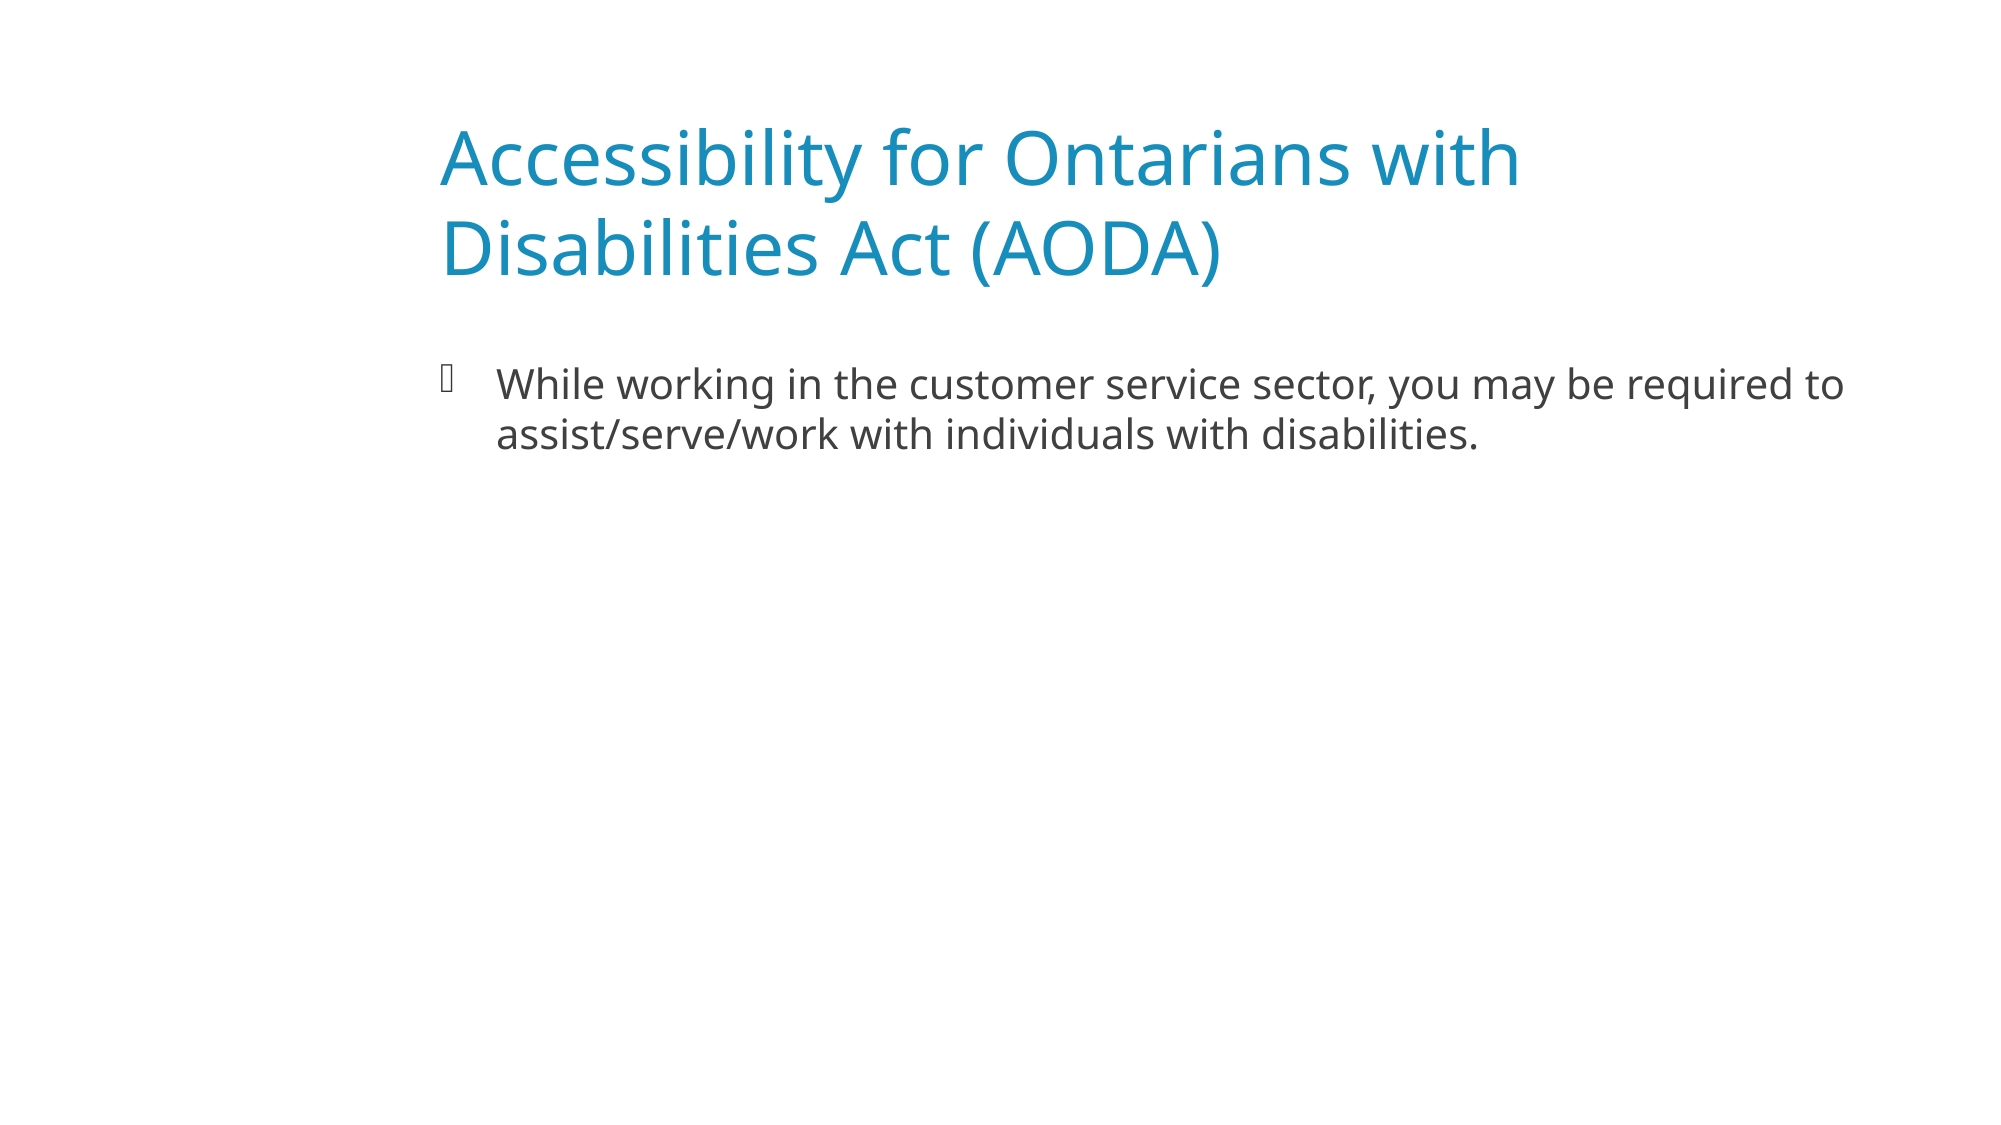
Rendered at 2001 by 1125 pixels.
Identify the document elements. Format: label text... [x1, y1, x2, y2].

title Accessibility for Ontarians with Disabilities Act (AODA) [425, 102, 1888, 313]
list While working in the customer service sector, you may be required to assist/serve/work with individuals with disabilities. [424, 350, 1888, 1074]
